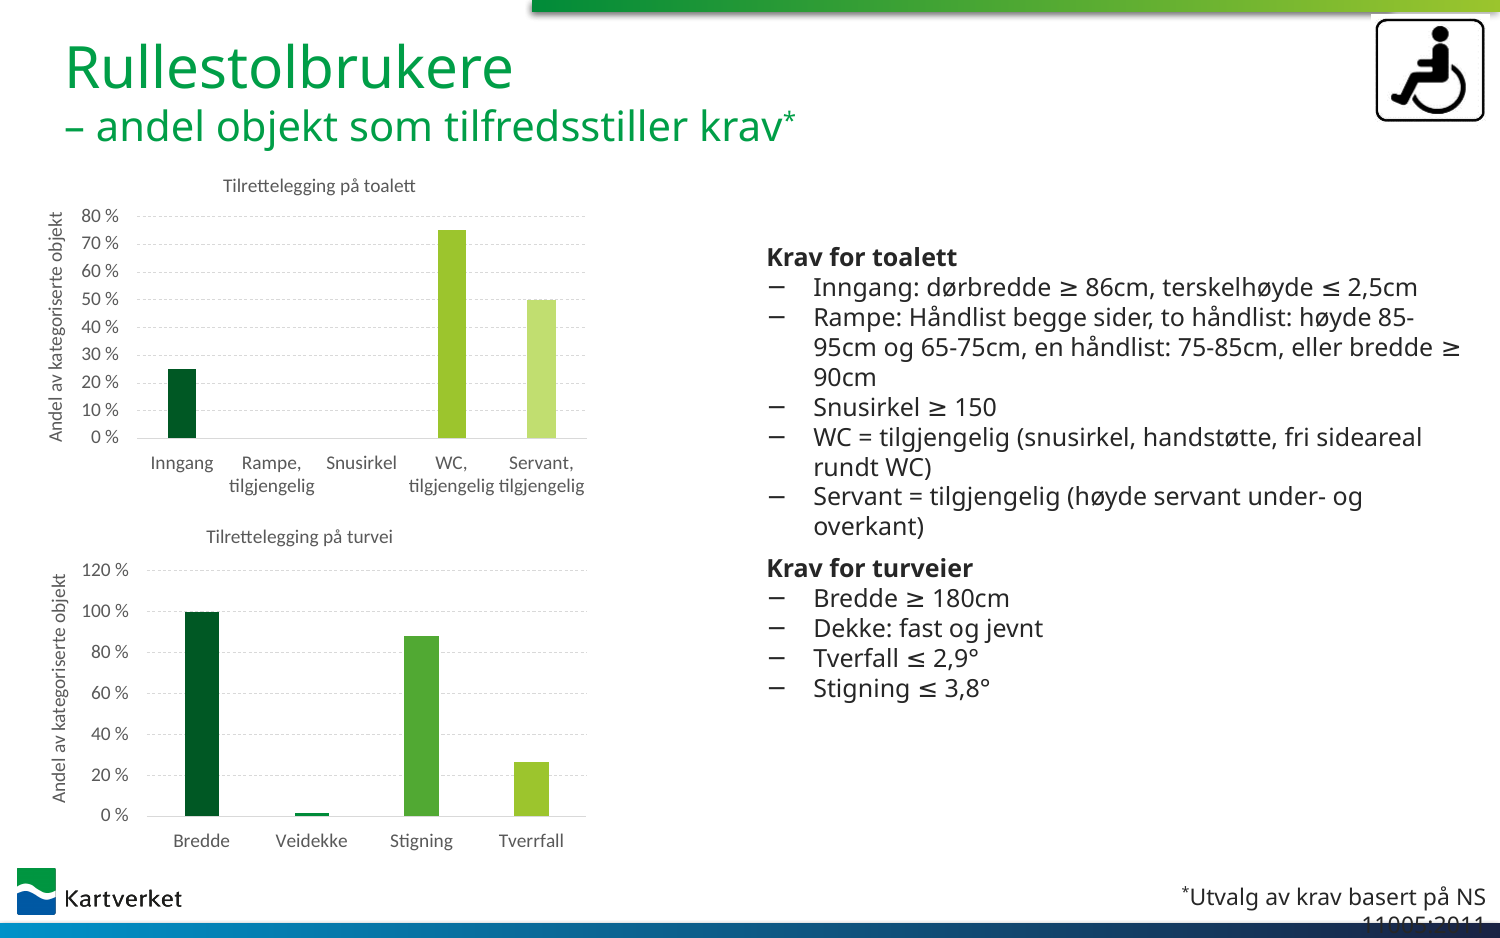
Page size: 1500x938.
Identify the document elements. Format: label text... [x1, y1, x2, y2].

text_box Krav for turveier Bredde ≥ 180cm Dekke: fast og jevnt Tverfall ≤ 2,9° Stigning ≤ 3,8° [751, 545, 1483, 710]
picture [41, 520, 598, 859]
picture [1371, 13, 1491, 127]
text_box Krav for toalett Inngang: dørbredde ≥ 86cm, terskelhøyde ≤ 2,5cm Rampe: Håndlist begge sider, to håndlist: høyde 85-95cm og 65-75cm, en håndlist: 75-85cm, eller bredde ≥ 90cm Snusirkel ≥ 150 WC = tilgjengelig (snusirkel, handstøtte, fri sideareal rundt WC) Servant = tilgjengelig (høyde servant under- og overkant) [751, 234, 1483, 545]
text_box *Utvalg av krav basert på NS 11005:2011 [1068, 873, 1500, 938]
picture [41, 166, 598, 505]
text_box Rullestolbrukere – andel objekt som tilfredsstiller krav* [49, 14, 1431, 158]
